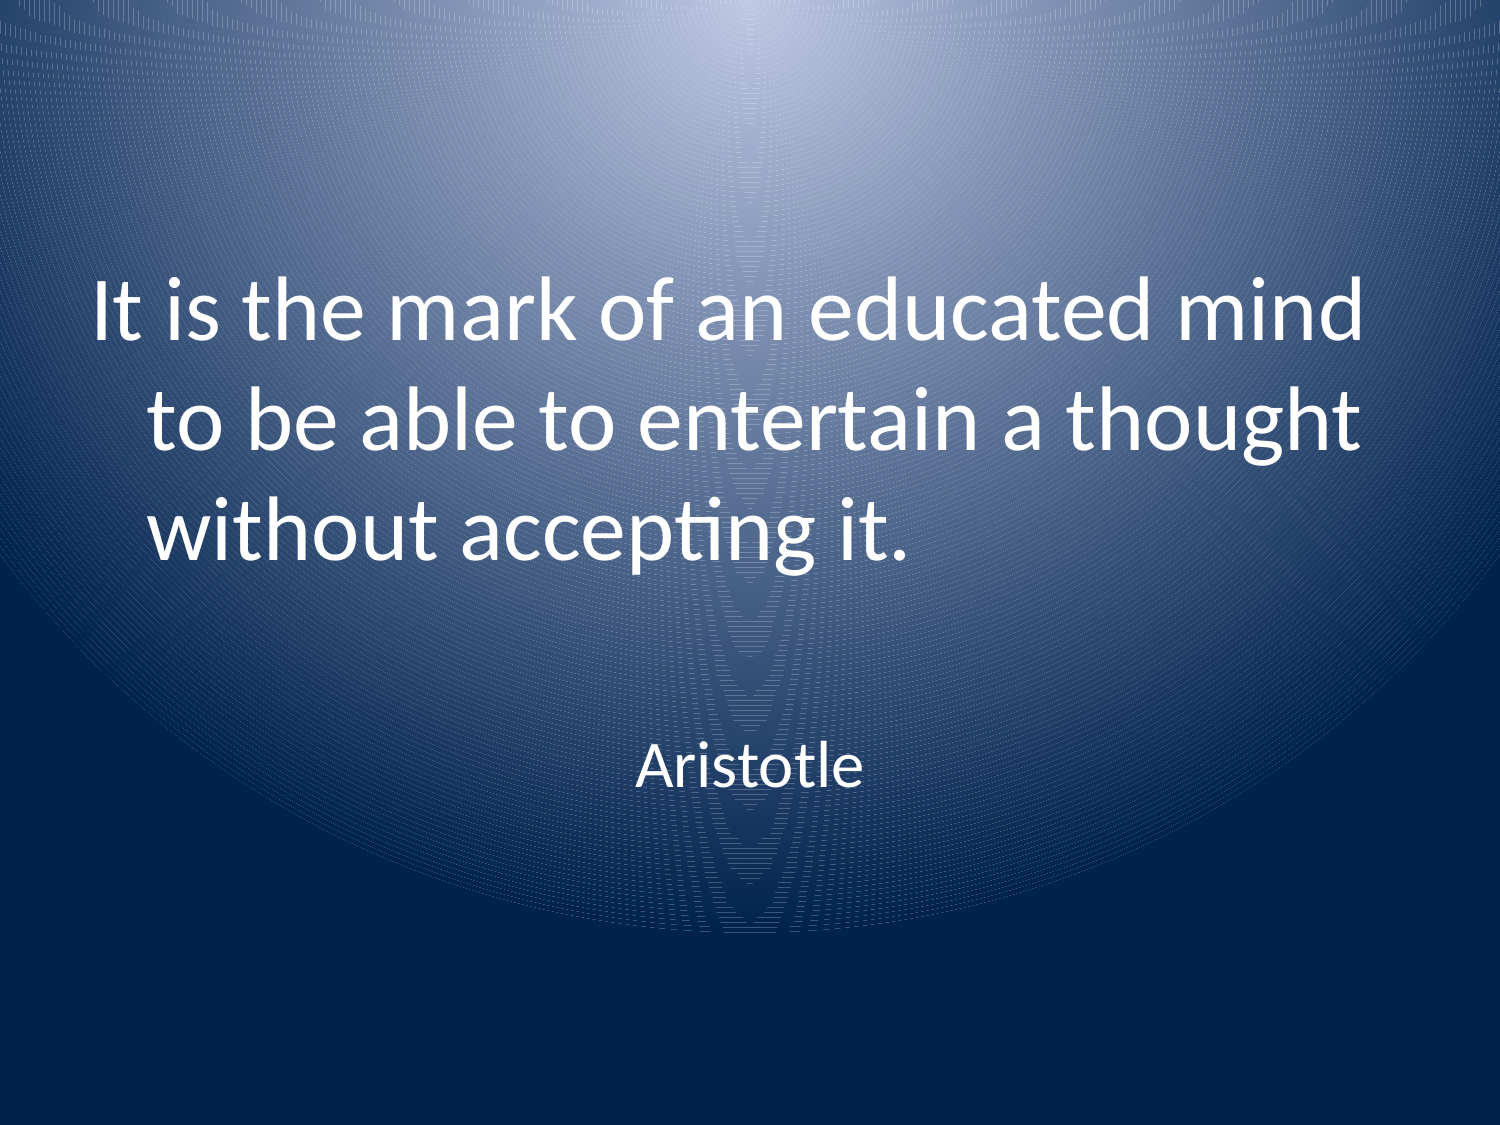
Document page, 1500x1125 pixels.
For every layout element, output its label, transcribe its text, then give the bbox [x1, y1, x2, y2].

list It is the mark of an educated mind to be able to entertain a thought without accepting it. Aristotle [75, 112, 1425, 1005]
